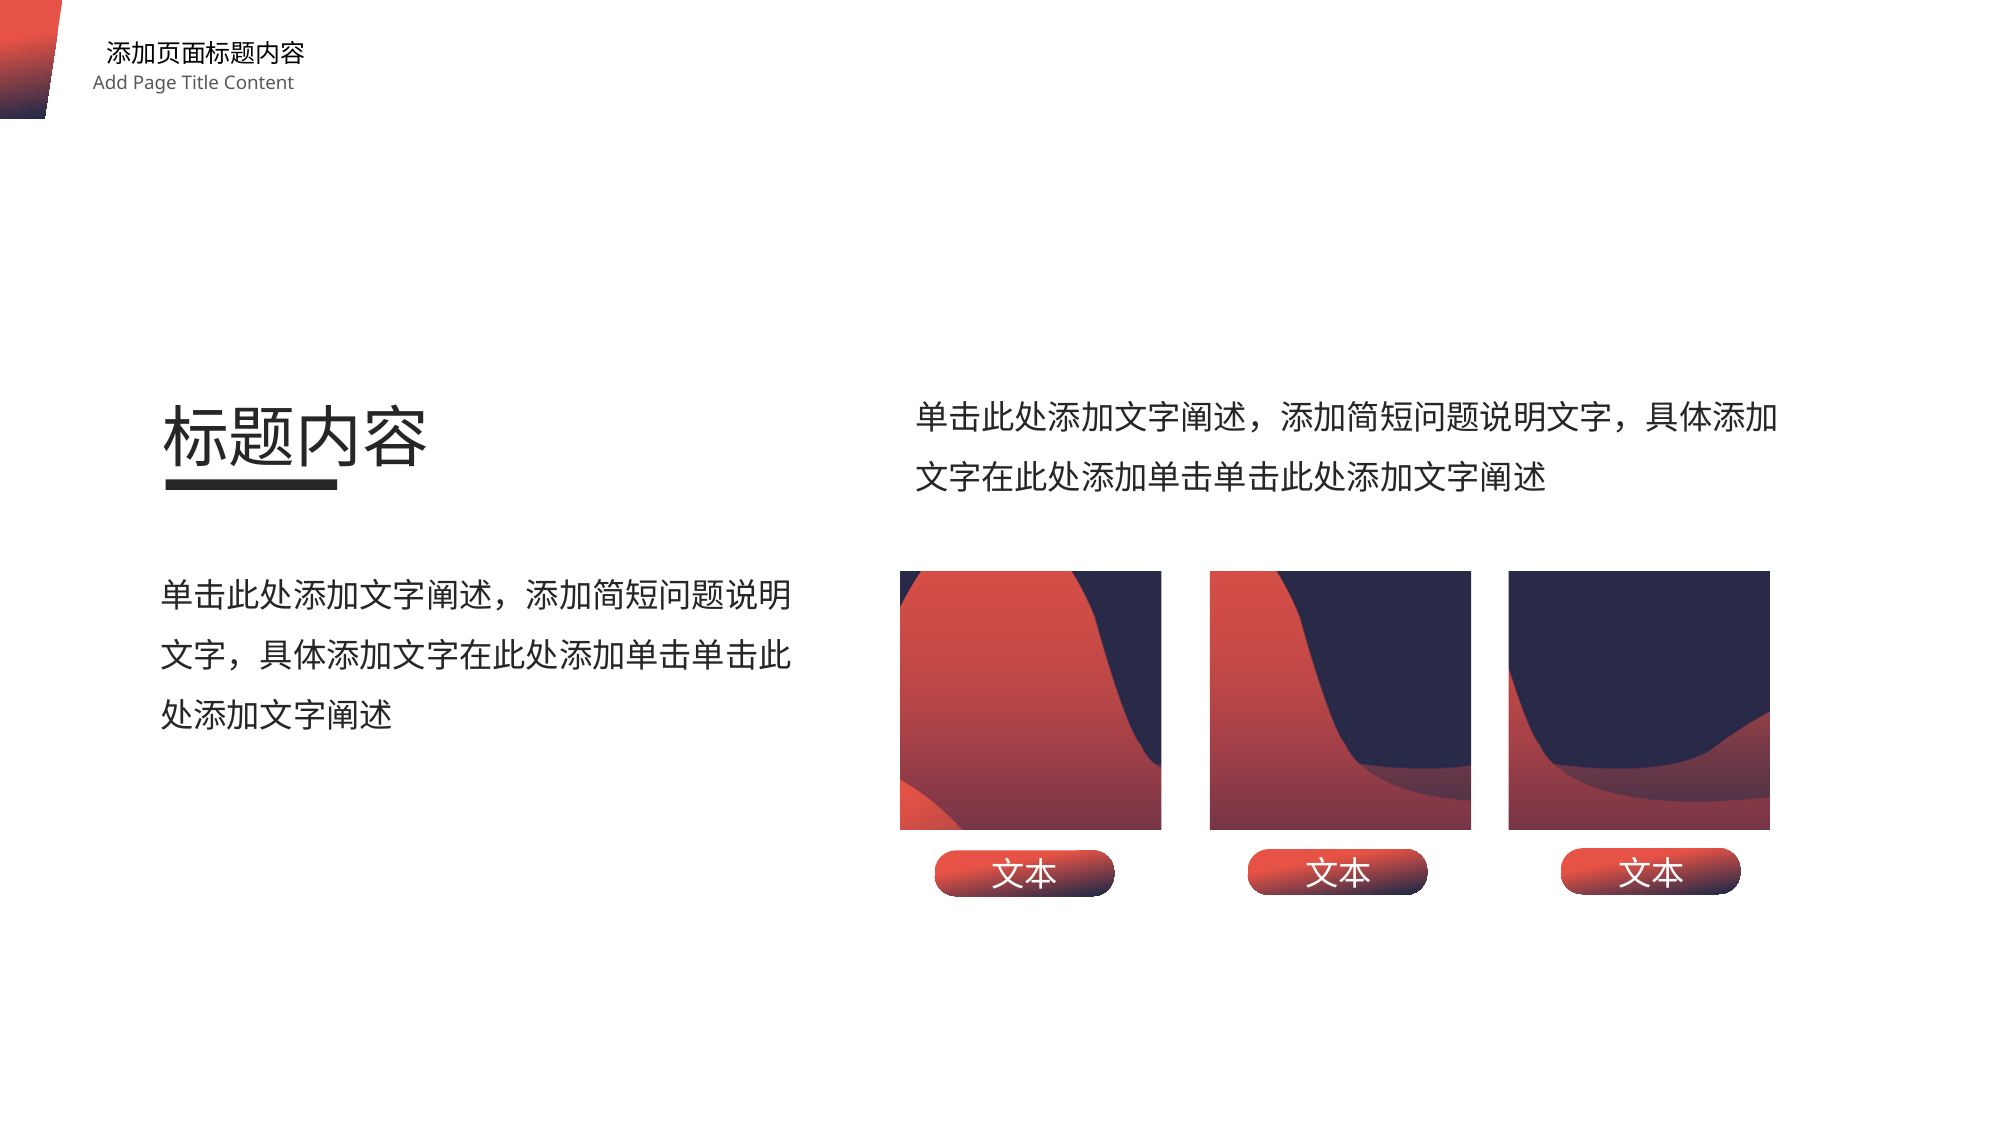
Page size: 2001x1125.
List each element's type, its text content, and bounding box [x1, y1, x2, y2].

text_box Add Page Title Content [78, 63, 309, 101]
text_box 单击此处添加文字阐述，添加简短问题说明文字，具体添加文字在此处添加单击单击此处添加文字阐述 [145, 546, 812, 742]
text_box [1508, 570, 1771, 831]
text_box [1560, 848, 1611, 895]
text_box 添加页面标题内容 [91, 30, 321, 76]
text_box 文本 [1611, 848, 1699, 896]
text_box [899, 570, 1162, 831]
text_box [1386, 849, 1428, 895]
text_box 文本 [984, 849, 1073, 897]
text_box [934, 850, 984, 897]
text_box 单击此处添加文字阐述，添加简短问题说明文字，具体添加文字在此处添加单击单击此处添加文字阐述 [900, 368, 1796, 504]
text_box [145, 387, 446, 490]
text_box [1209, 570, 1472, 831]
text_box [1247, 849, 1297, 895]
text_box 文本 [1297, 848, 1386, 896]
text_box [0, 0, 63, 119]
text_box [1073, 850, 1115, 897]
text_box [1699, 848, 1741, 894]
